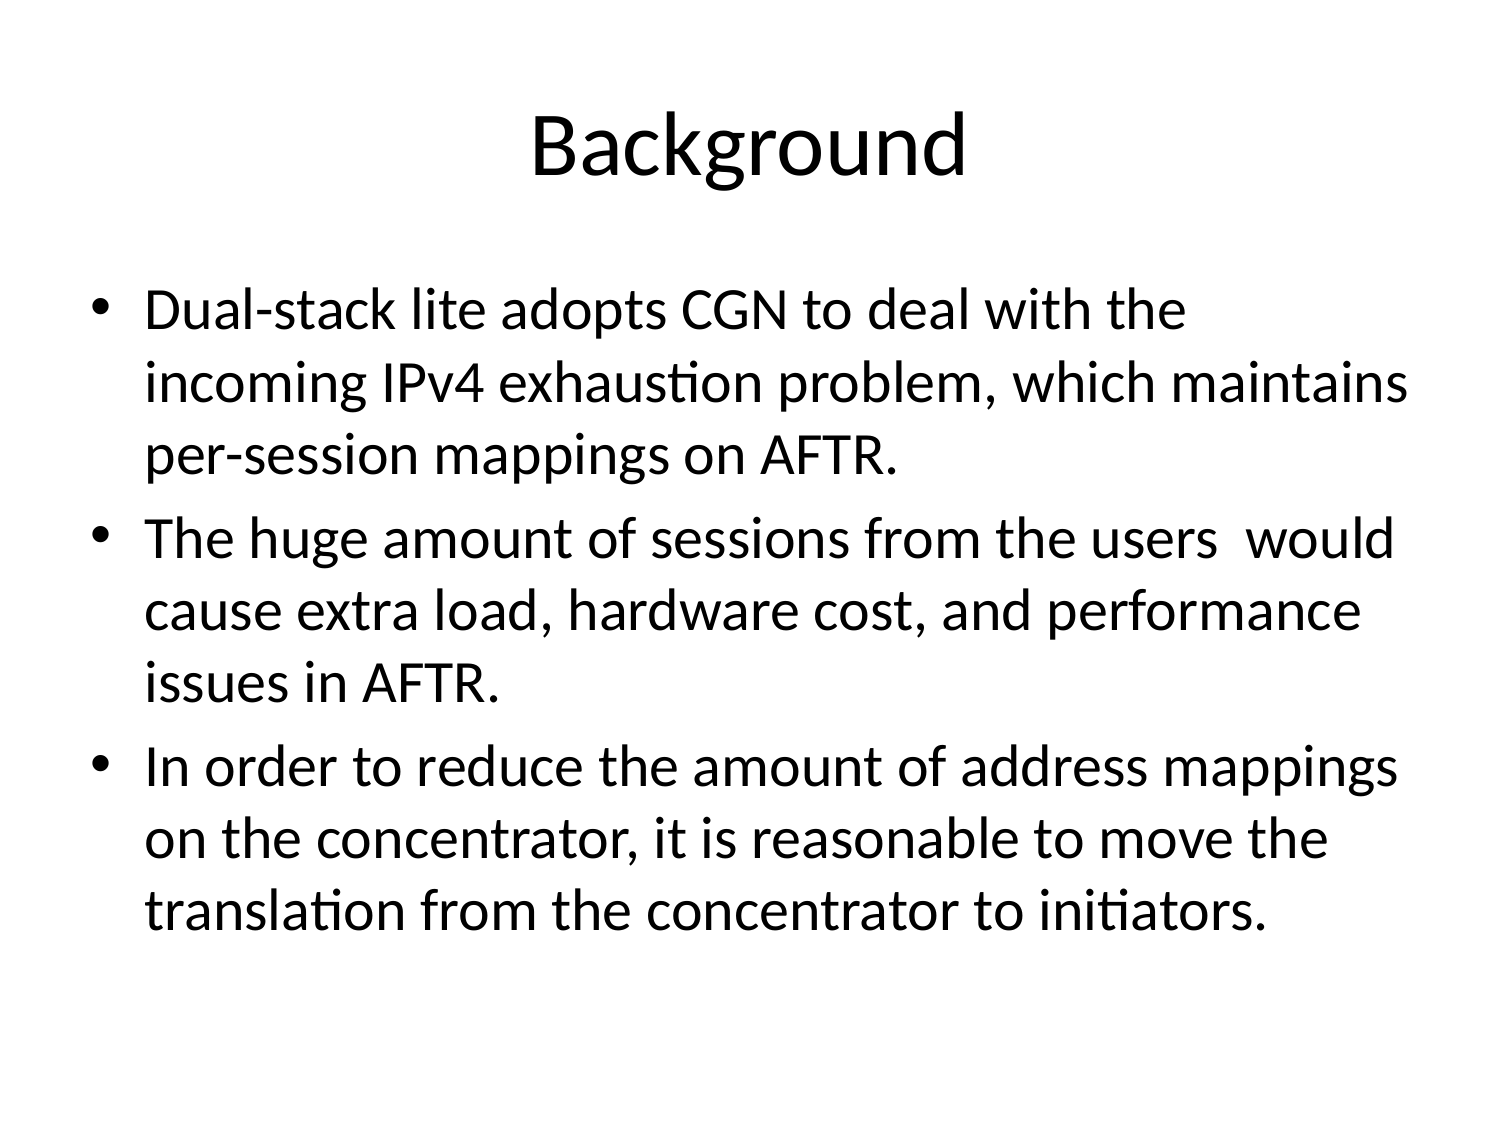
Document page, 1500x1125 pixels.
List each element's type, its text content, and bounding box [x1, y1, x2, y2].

title Background [75, 45, 1425, 233]
list Dual-stack lite adopts CGN to deal with the incoming IPv4 exhaustion problem, which maintains per-session mappings on AFTR. The huge amount of sessions from the users would cause extra load, hardware cost, and performance issues in AFTR. In order to reduce the amount of address mappings on the concentrator, it is reasonable to move the translation from the concentrator to initiators. [75, 262, 1425, 1005]
